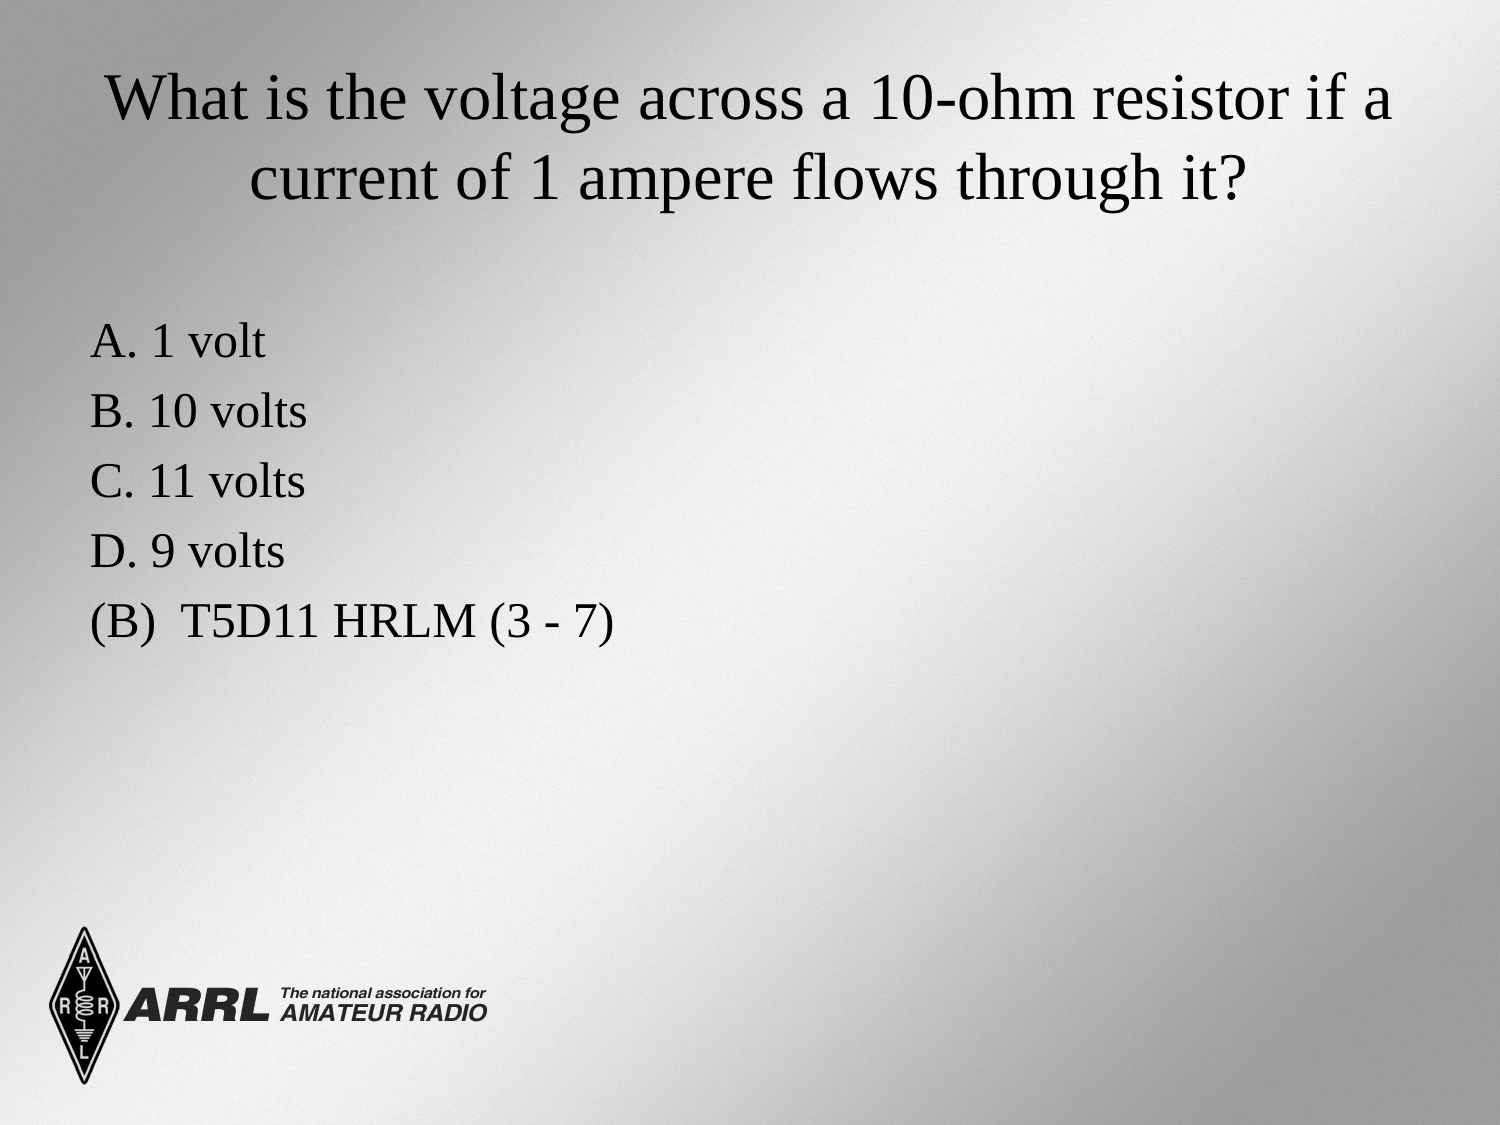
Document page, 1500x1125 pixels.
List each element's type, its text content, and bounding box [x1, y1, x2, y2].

picture [0, 0, 1500, 1125]
title What is the voltage across a 10-ohm resistor if a current of 1 ampere flows through it? [75, 45, 1425, 233]
list A. 1 volt B. 10 volts C. 11 volts D. 9 volts (B) T5D11 HRLM (3 - 7) [75, 299, 1425, 1005]
